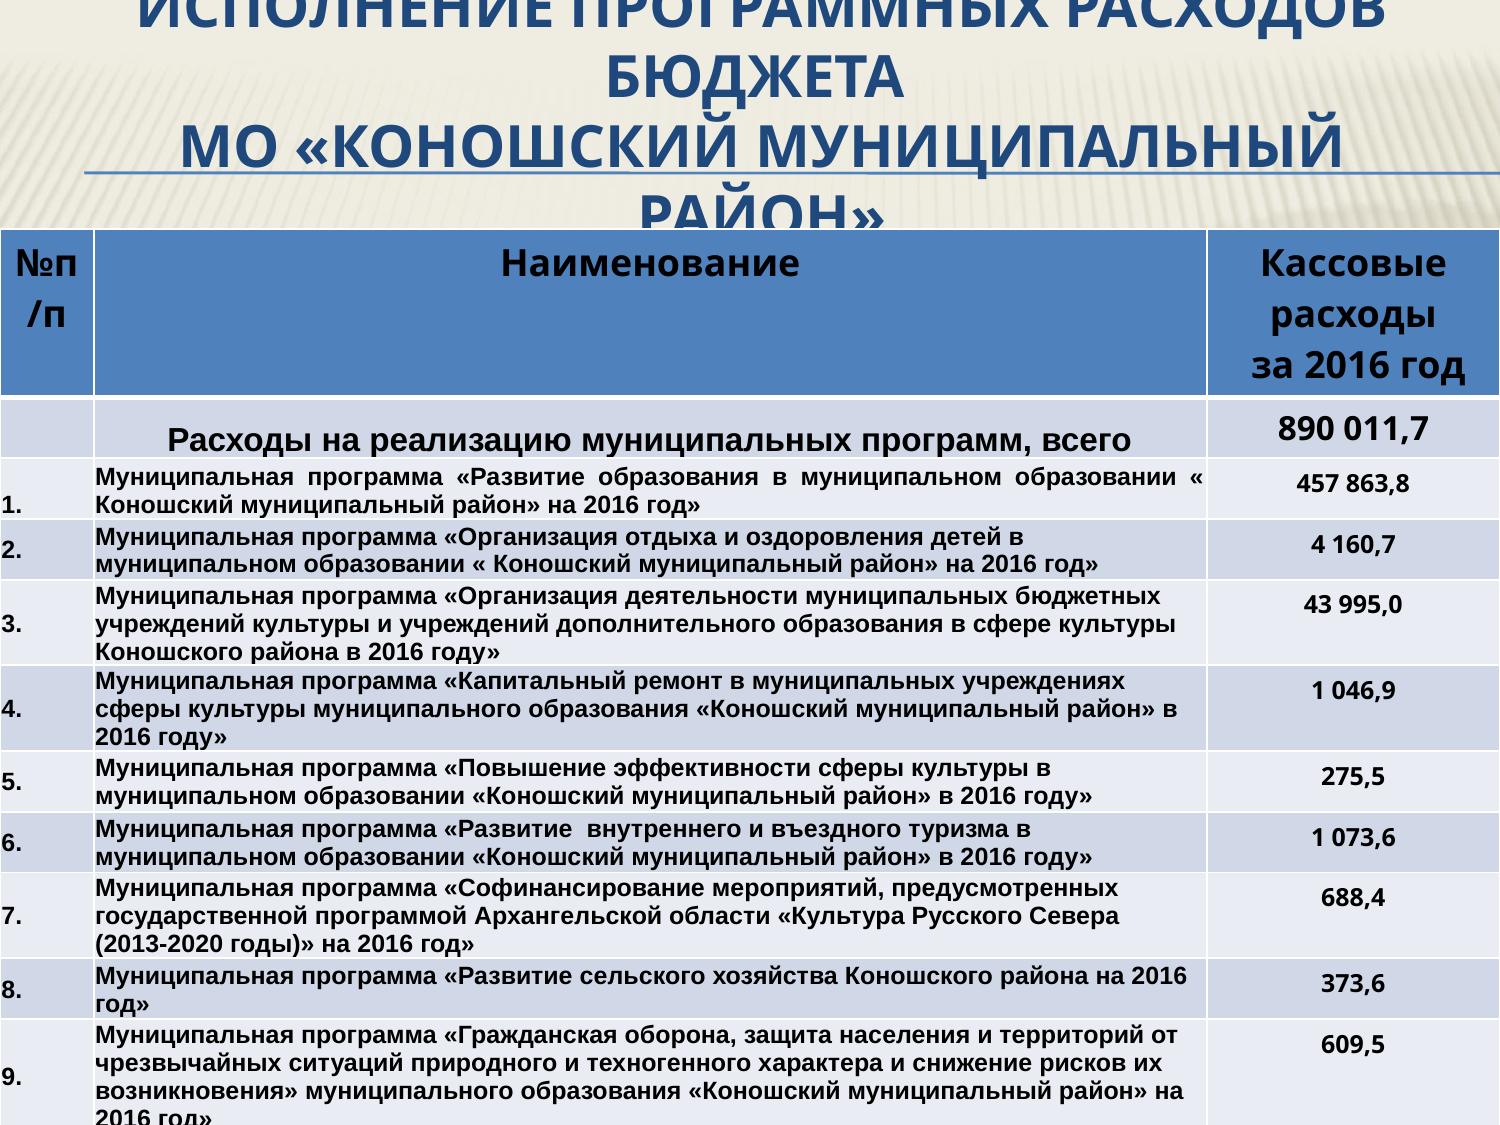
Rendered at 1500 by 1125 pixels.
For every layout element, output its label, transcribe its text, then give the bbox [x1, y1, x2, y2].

table_cell 1 073,6 [1208, 813, 1499, 872]
table_cell 688,4 [1208, 873, 1499, 957]
table_cell 9. [1, 1020, 93, 1125]
table_cell 3. [1, 581, 93, 664]
table_cell 1. [1, 459, 93, 518]
table_cell 6. [1, 813, 93, 872]
table_header Наименование [95, 230, 1206, 395]
table_header №п/п [1, 230, 93, 395]
table_cell 7. [1, 873, 93, 957]
table_cell [1, 400, 93, 457]
table_cell 275,5 [1208, 752, 1499, 811]
table_cell Муниципальная программа «Организация отдыха и оздоровления детей в муниципальном образовании « Коношский муниципальный район» на 2016 год» [95, 520, 1206, 579]
title ИСПОЛНЕНИЕ ПРОГРАММНЫХ РАСХОДОВ БЮДЖЕТА МО «КОНОШСКИЙ МУНИЦИПАЛЬНЫЙ РАЙОН» [49, 75, 1475, 213]
table_header Кассовые расходы за 2016 год [1208, 230, 1499, 395]
table_cell 1 046,9 [1208, 666, 1499, 750]
table_cell 4 160,7 [1208, 520, 1499, 579]
table_cell Муниципальная программа «Софинансирование мероприятий, предусмотренных государственной программой Архангельской области «Культура Русского Севера (2013-2020 годы)» на 2016 год» [95, 873, 1206, 957]
table_cell 2. [1, 520, 93, 579]
table_cell Муниципальная программа «Развитие образования в муниципальном образовании « Коношский муниципальный район» на 2016 год» [95, 459, 1206, 518]
table_cell Муниципальная программа «Гражданская оборона, защита населения и территорий от чрезвычайных ситуаций природного и техногенного характера и снижение рисков их возникновения» муниципального образования «Коношский муниципальный район» на 2016 год» [95, 1020, 1206, 1125]
table_cell 43 995,0 [1208, 581, 1499, 664]
table_cell Муниципальная программа «Развитие сельского хозяйства Коношского района на 2016 год» [95, 959, 1206, 1018]
table_cell Муниципальная программа «Повышение эффективности сферы культуры в муниципальном образовании «Коношский муниципальный район» в 2016 году» [95, 752, 1206, 811]
table_cell 609,5 [1208, 1020, 1499, 1125]
table_cell 8. [1, 959, 93, 1018]
table_cell Муниципальная программа «Капитальный ремонт в муниципальных учреждениях сферы культуры муниципального образования «Коношский муниципальный район» в 2016 году» [95, 666, 1206, 750]
table_cell 890 011,7 [1208, 400, 1499, 457]
table_cell Муниципальная программа «Развитие внутреннего и въездного туризма в муниципальном образовании «Коношский муниципальный район» в 2016 году» [95, 813, 1206, 872]
table_cell Муниципальная программа «Организация деятельности муниципальных бюджетных учреждений культуры и учреждений дополнительного образования в сфере культуры Коношского района в 2016 году» [95, 581, 1206, 664]
table_cell 4. [1, 666, 93, 750]
table_cell 5. [1, 752, 93, 811]
table_cell 373,6 [1208, 959, 1499, 1018]
table_cell 457 863,8 [1208, 459, 1499, 518]
table_cell Расходы на реализацию муниципальных программ, всего [95, 400, 1206, 457]
